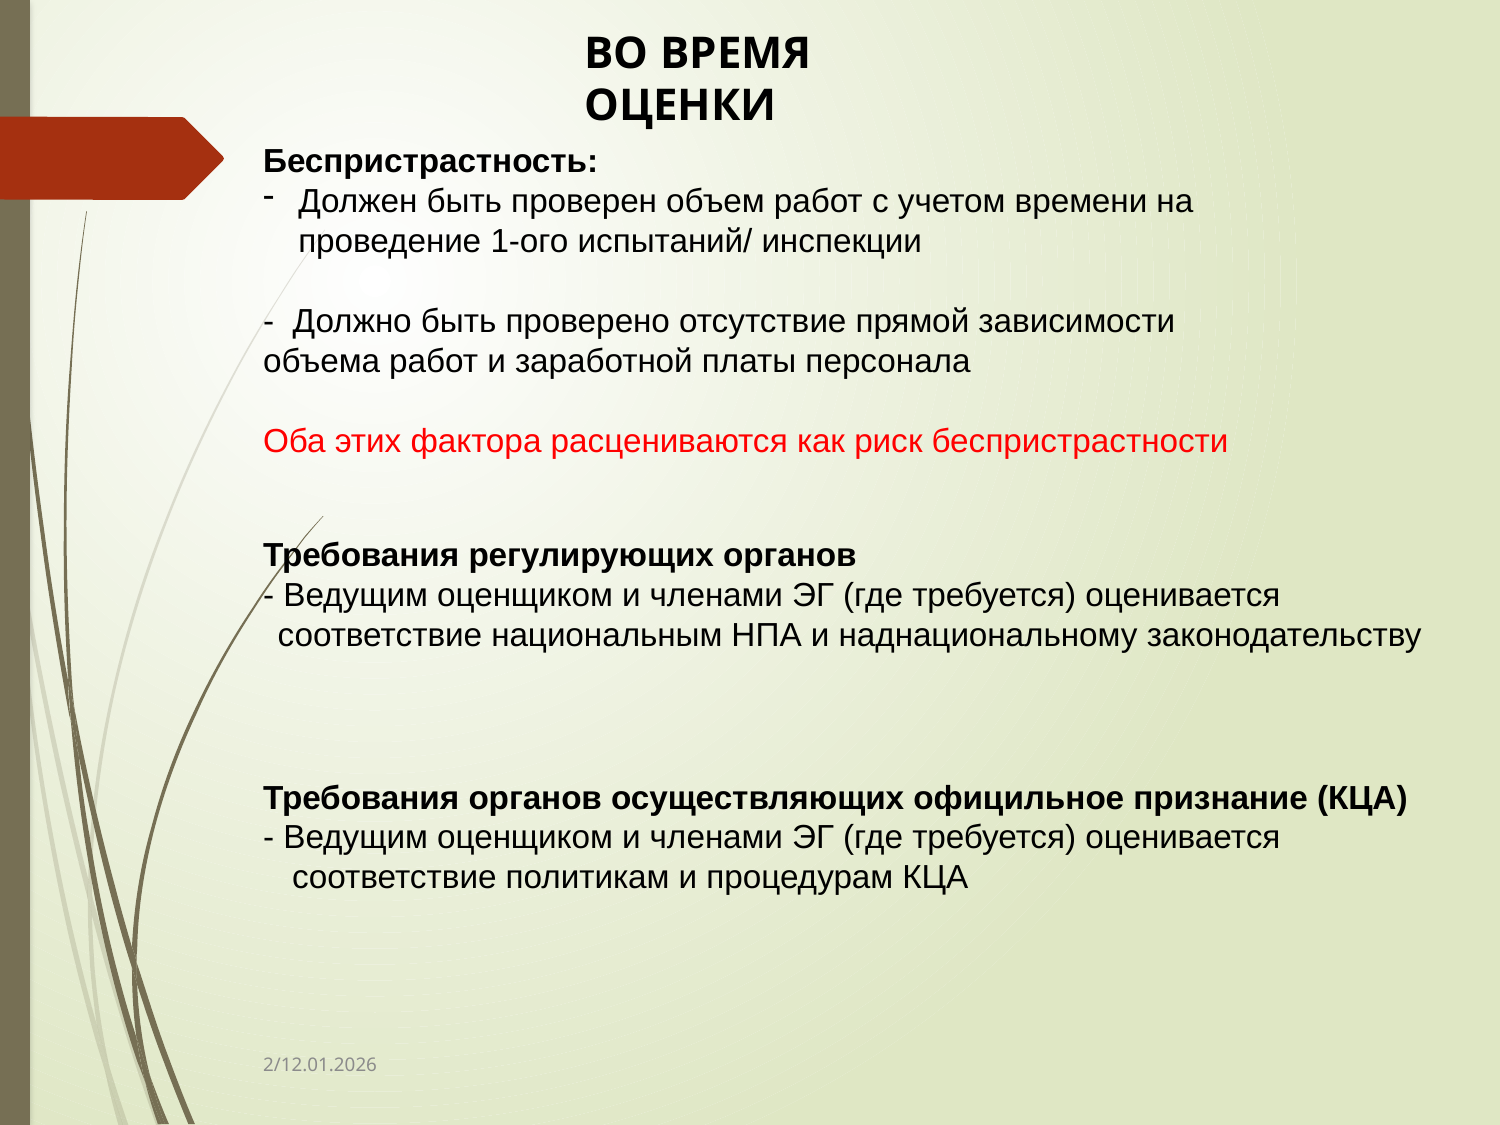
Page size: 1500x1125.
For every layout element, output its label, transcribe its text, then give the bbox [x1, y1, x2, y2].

text_box ВО ВРЕМЯ ОЦЕНКИ [569, 16, 1018, 131]
text_box Требования органов осуществляющих официльное признание (КЦА) - Ведущим оценщиком и членами ЭГ (где требуется) оценивается соответствие политикам и процедурам КЦА [248, 768, 1439, 903]
text_box Беспристрастность: Должен быть проверен объем работ с учетом времени на проведение 1-ого испытаний/ инспекции - Должно быть проверено отсутствие прямой зависимости объема работ и заработной платы персонала Оба этих фактора расцениваются как риск беспристрастности [248, 131, 1301, 506]
text_box 2/12.01.2026 [248, 1045, 999, 1083]
text_box Требования регулирующих органов - Ведущим оценщиком и членами ЭГ (где требуется) оценивается соответствие национальным НПА и наднациональному законодательству [248, 525, 1439, 661]
